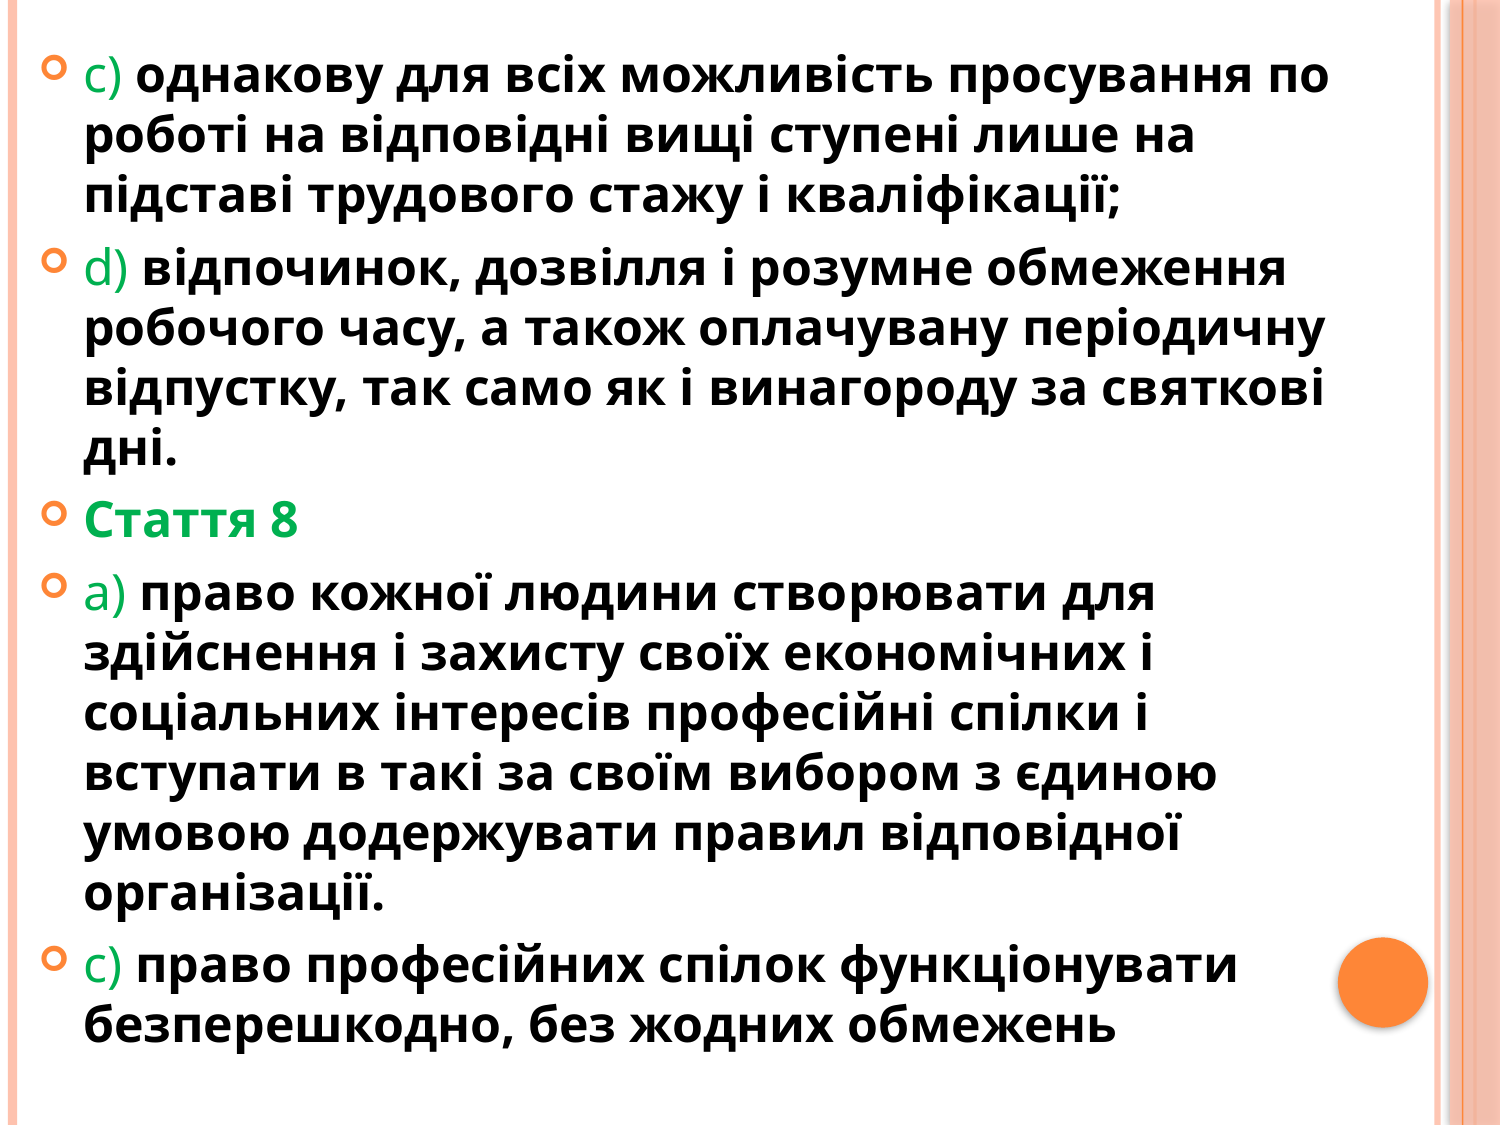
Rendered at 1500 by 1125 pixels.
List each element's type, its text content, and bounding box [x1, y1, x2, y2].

list c) однакову для всіх можливість просування по роботі на відповідні вищі ступені лише на підставі трудового стажу і кваліфікації; d) відпочинок, дозвілля і розумне обмеження робочого часу, а також оплачувану періодичну відпустку, так само як і винагороду за святкові дні. Стаття 8 a) право кожної людини створювати для здійснення і захисту своїх економічних і соціальних інтересів професійні спілки і вступати в такі за своїм вибором з єдиною умовою додержувати правил відповідної організації. c) право професійних спілок функціонувати безперешкодно, без жодних обмежень [23, 34, 1419, 1102]
